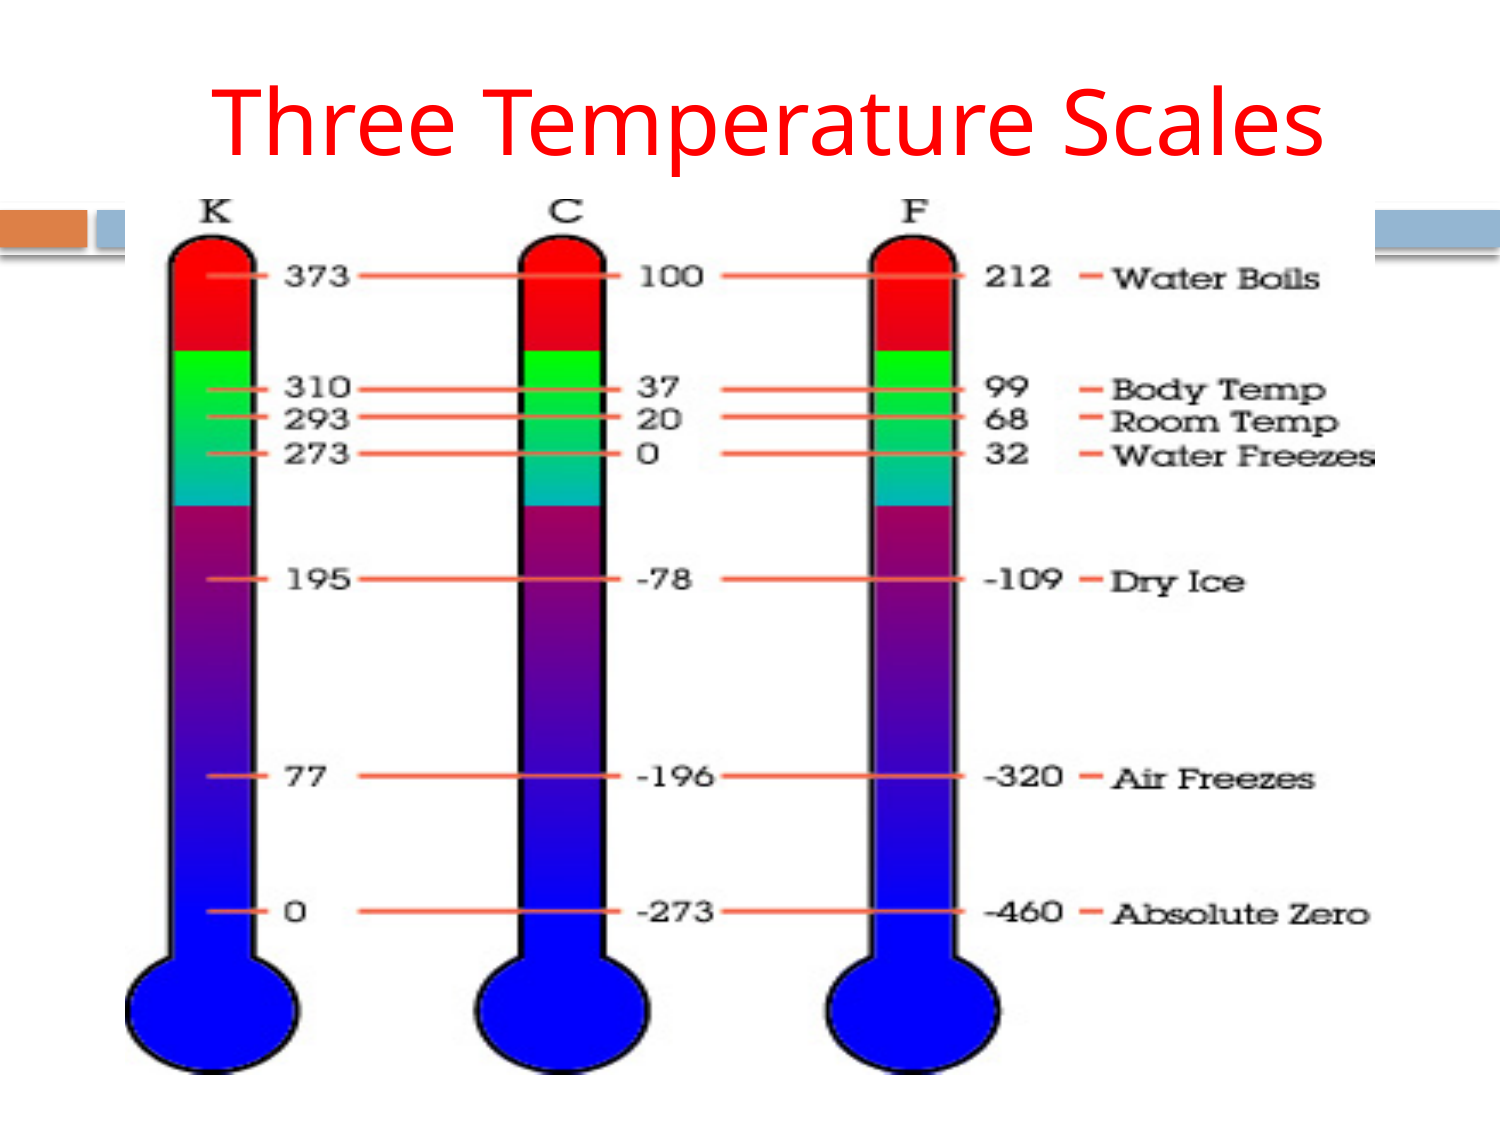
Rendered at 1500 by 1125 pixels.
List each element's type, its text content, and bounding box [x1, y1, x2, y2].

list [124, 199, 1376, 1076]
title Three Temperature Scales [100, 37, 1438, 200]
